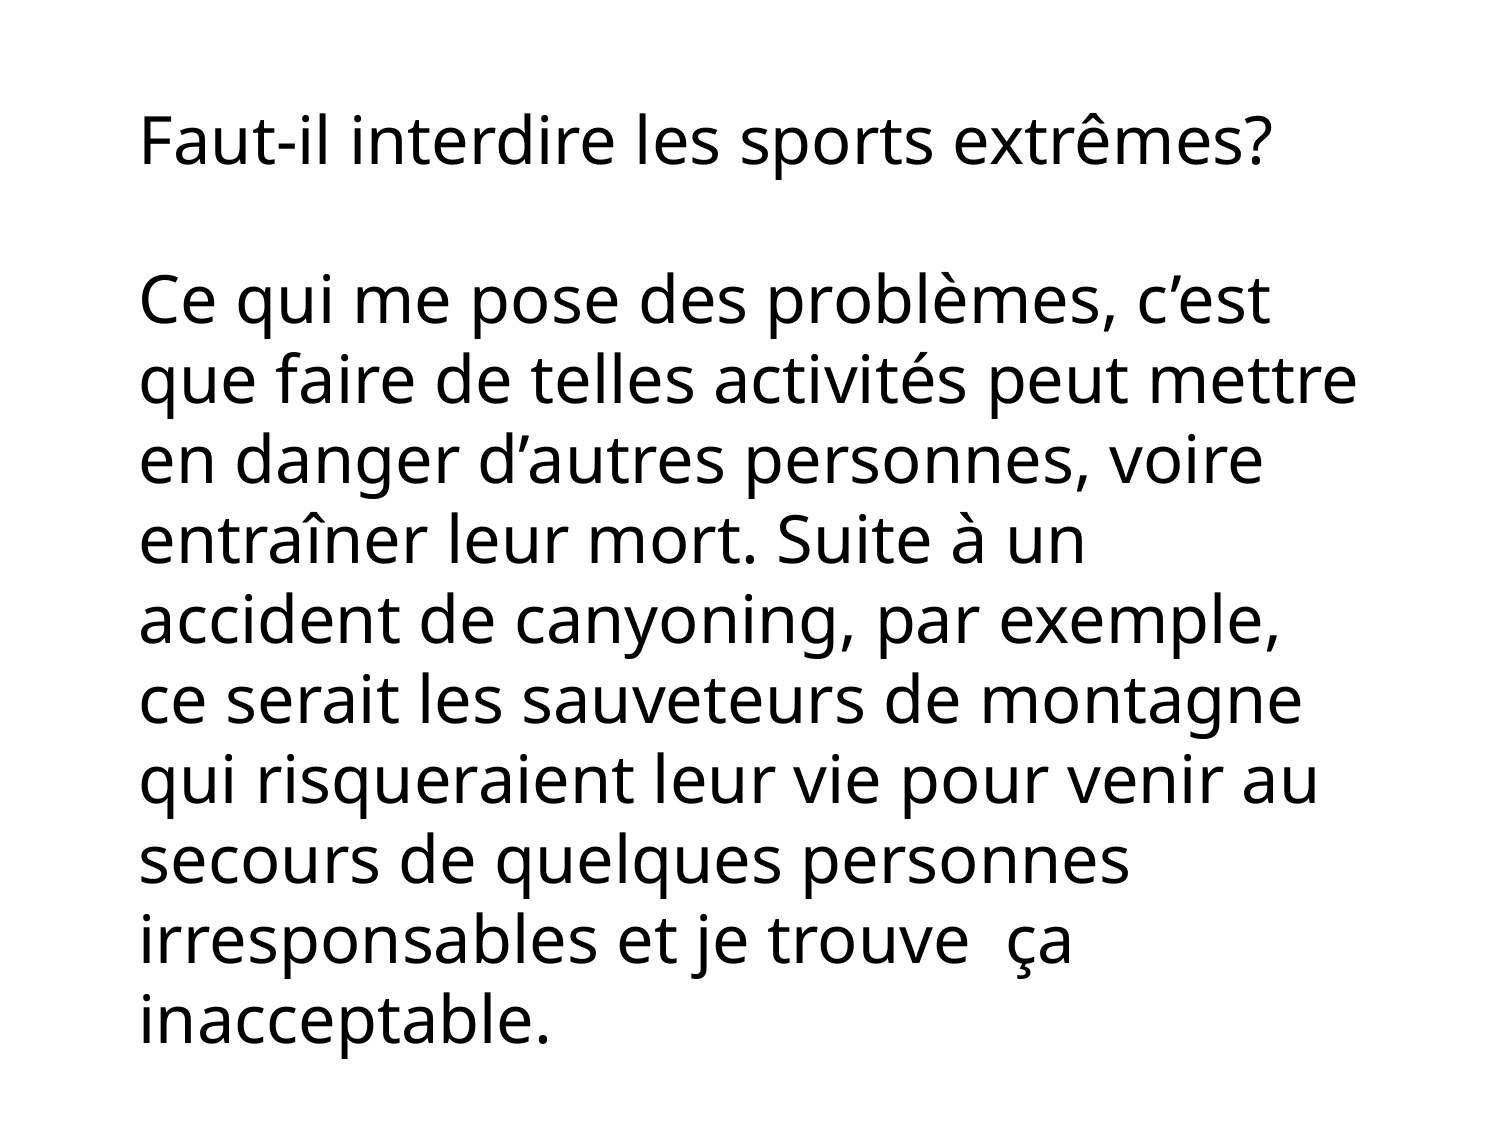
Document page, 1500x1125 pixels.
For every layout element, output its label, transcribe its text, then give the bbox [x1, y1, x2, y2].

text_box Faut-il interdire les sports extrêmes? Ce qui me pose des problèmes, c’est que faire de telles activités peut mettre en danger d’autres personnes, voire entraîner leur mort. Suite à un accident de canyoning, par exemple, ce serait les sauveteurs de montagne qui risqueraient leur vie pour venir au secours de quelques personnes irresponsables et je trouve ça inacceptable. [123, 90, 1376, 1065]
